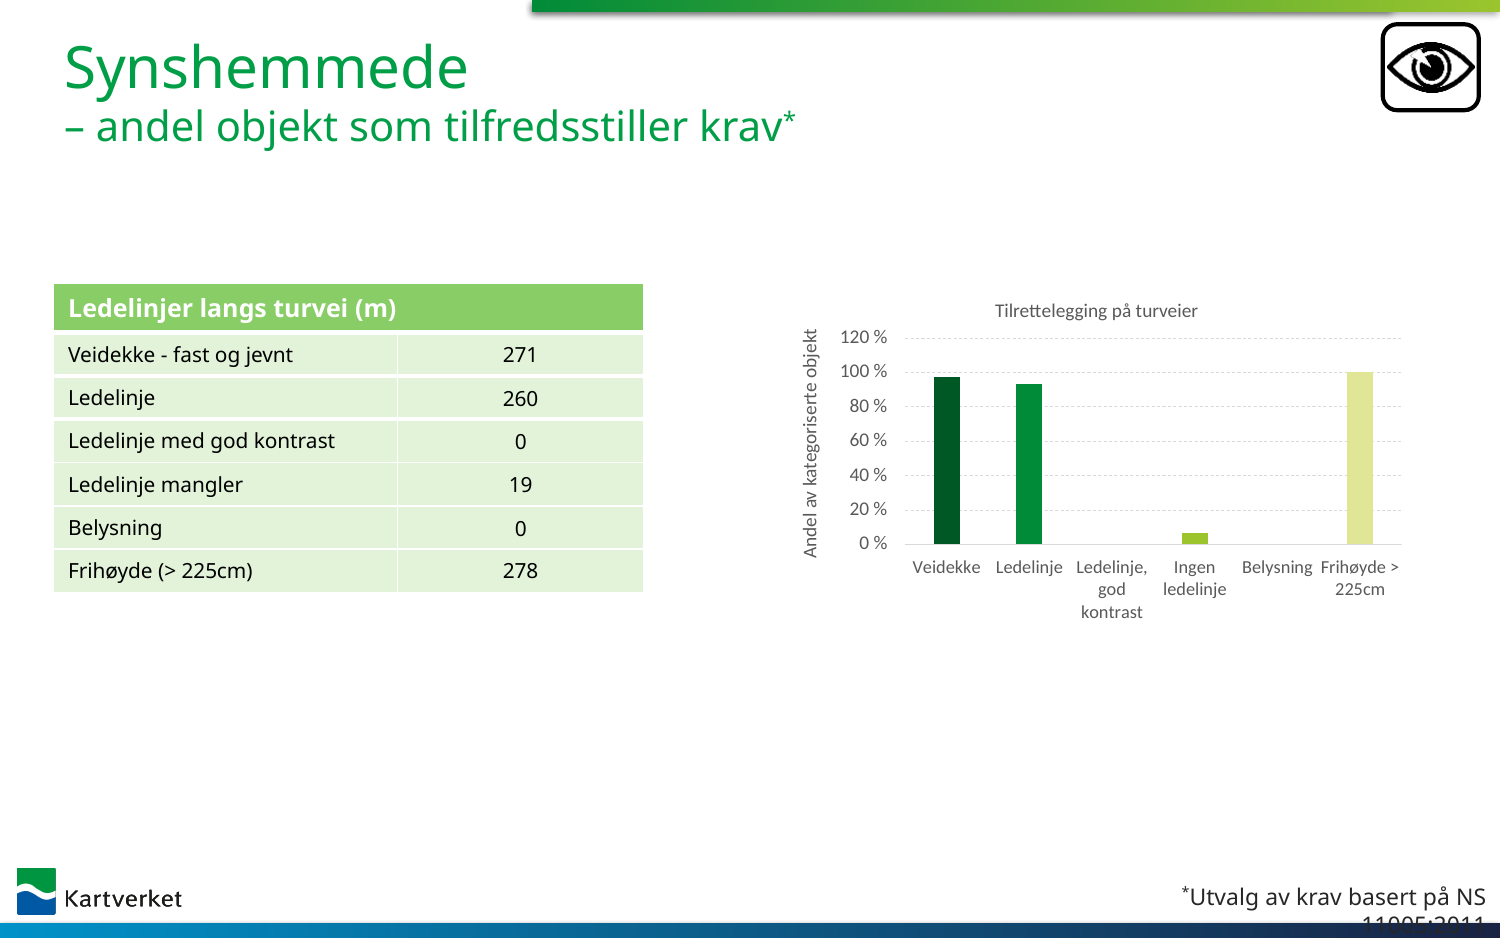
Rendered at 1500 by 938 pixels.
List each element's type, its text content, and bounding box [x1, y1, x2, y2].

table_cell 271 [398, 335, 643, 374]
table_header Ledelinjer langs turvei (m) [54, 284, 643, 330]
picture [791, 291, 1402, 630]
table_cell 260 [398, 378, 643, 417]
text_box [1382, 24, 1480, 111]
table_cell Veidekke - fast og jevnt [54, 335, 397, 374]
table_cell Belysning [54, 507, 397, 548]
text_box Synshemmede – andel objekt som tilfredsstiller krav* [49, 24, 1431, 158]
table_cell Ledelinje [54, 378, 397, 417]
table_cell 19 [398, 463, 643, 505]
text_box *Utvalg av krav basert på NS 11005:2011 [1068, 873, 1500, 938]
table_cell Ledelinje mangler [54, 463, 397, 505]
table_cell Frihøyde (> 225cm) [54, 550, 397, 592]
table_cell Ledelinje med god kontrast [54, 421, 397, 462]
table_cell 278 [398, 550, 643, 592]
table_cell 0 [398, 507, 643, 548]
table_cell 0 [398, 421, 643, 462]
